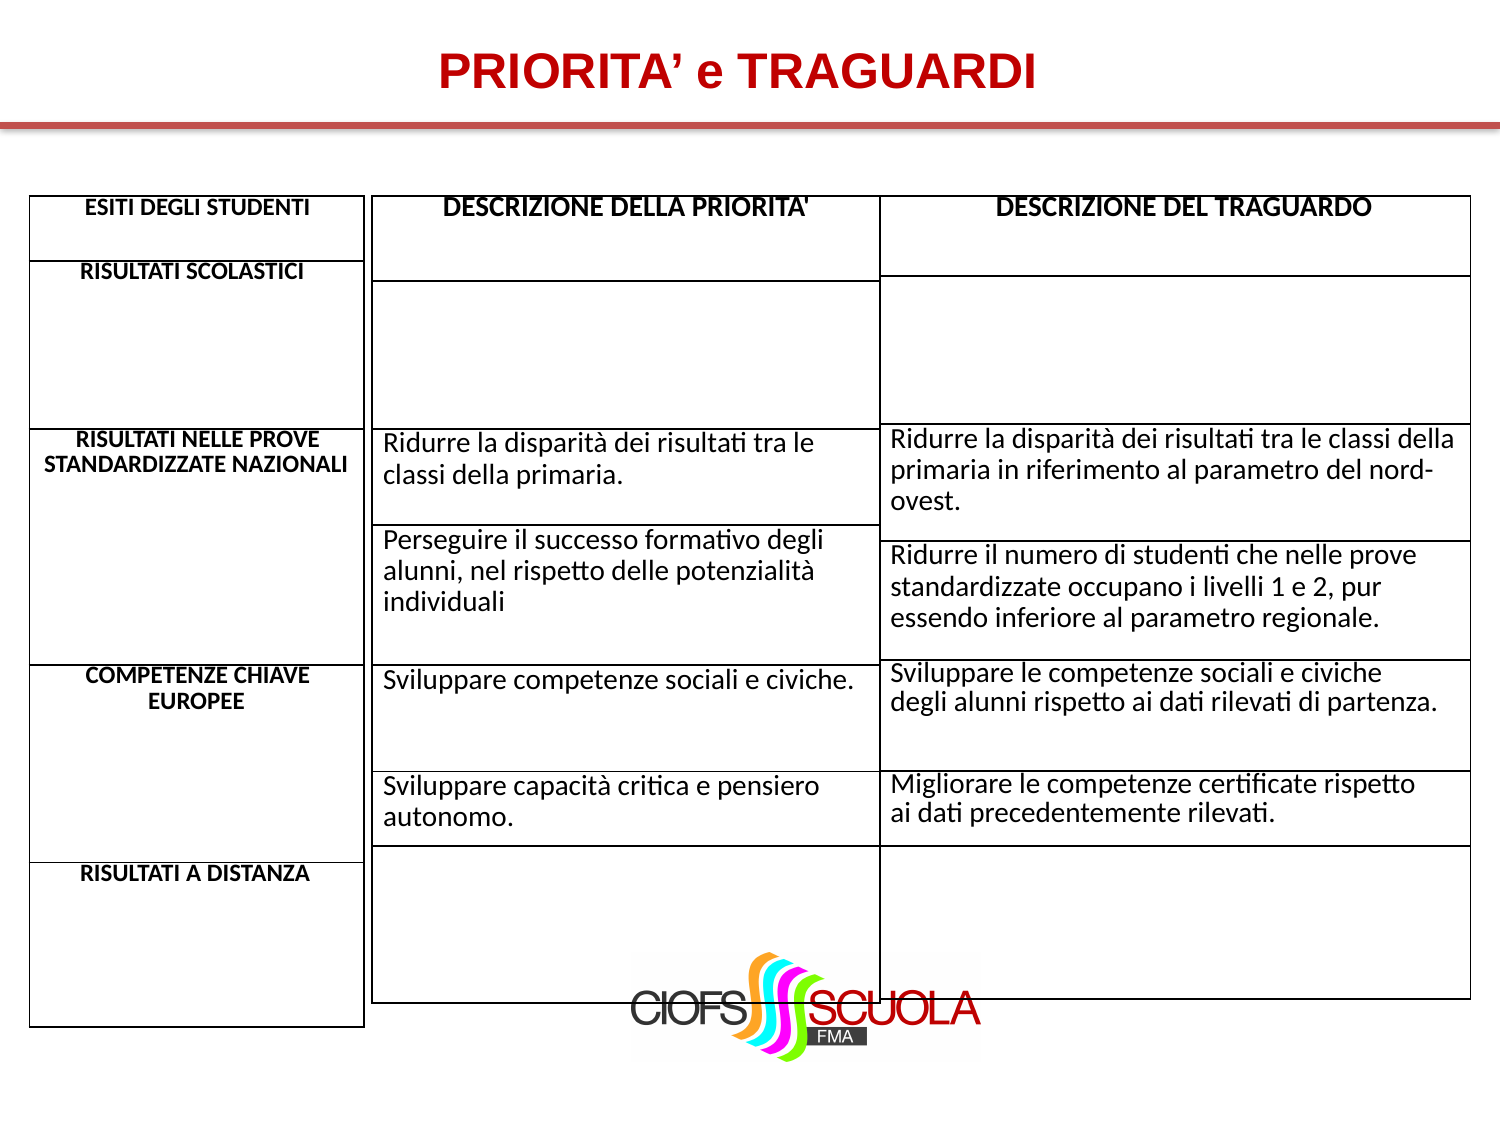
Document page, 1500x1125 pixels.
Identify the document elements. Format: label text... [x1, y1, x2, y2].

text_box PRIORITA’ e TRAGUARDI [147, 30, 1329, 106]
table_cell COMPETENZE CHIAVE EUROPEE [30, 666, 363, 862]
table_cell RISULTATI A DISTANZA [30, 863, 363, 1026]
table_cell Sviluppare competenze sociali e civiche. [373, 666, 879, 771]
table_cell Ridurre la disparità dei risultati tra le classi della primaria. [373, 430, 879, 524]
table_header DESCRIZIONE DELLA PRIORITA' [373, 197, 879, 280]
table_cell Ridurre la disparità dei risultati tra le classi della primaria in riferimento al parametro del nord-ovest. [881, 425, 1470, 540]
table_cell Perseguire il successo formativo degli alunni, nel rispetto delle potenzialità individuali [373, 526, 879, 664]
table_cell [881, 847, 1470, 998]
table_header ESITI DEGLI STUDENTI [30, 197, 363, 260]
picture [631, 952, 981, 1063]
table_cell Sviluppare capacità critica e pensiero autonomo. [373, 772, 879, 845]
table_cell Ridurre il numero di studenti che nelle prove standardizzate occupano i livelli 1 e 2, pur essendo inferiore al parametro regionale. [881, 542, 1470, 659]
table_cell Sviluppare le competenze sociali e civiche degli alunni rispetto ai dati rilevati di partenza. [881, 661, 1470, 770]
table_cell [373, 847, 879, 1002]
table_cell [373, 282, 879, 428]
table_cell Migliorare le competenze certificate rispetto ai dati precedentemente rilevati. [881, 772, 1470, 845]
table_cell RISULTATI SCOLASTICI [30, 262, 363, 428]
table_cell [881, 277, 1470, 423]
table_header DESCRIZIONE DEL TRAGUARDO [881, 197, 1470, 275]
table_cell RISULTATI NELLE PROVE STANDARDIZZATE NAZIONALI [30, 430, 363, 664]
